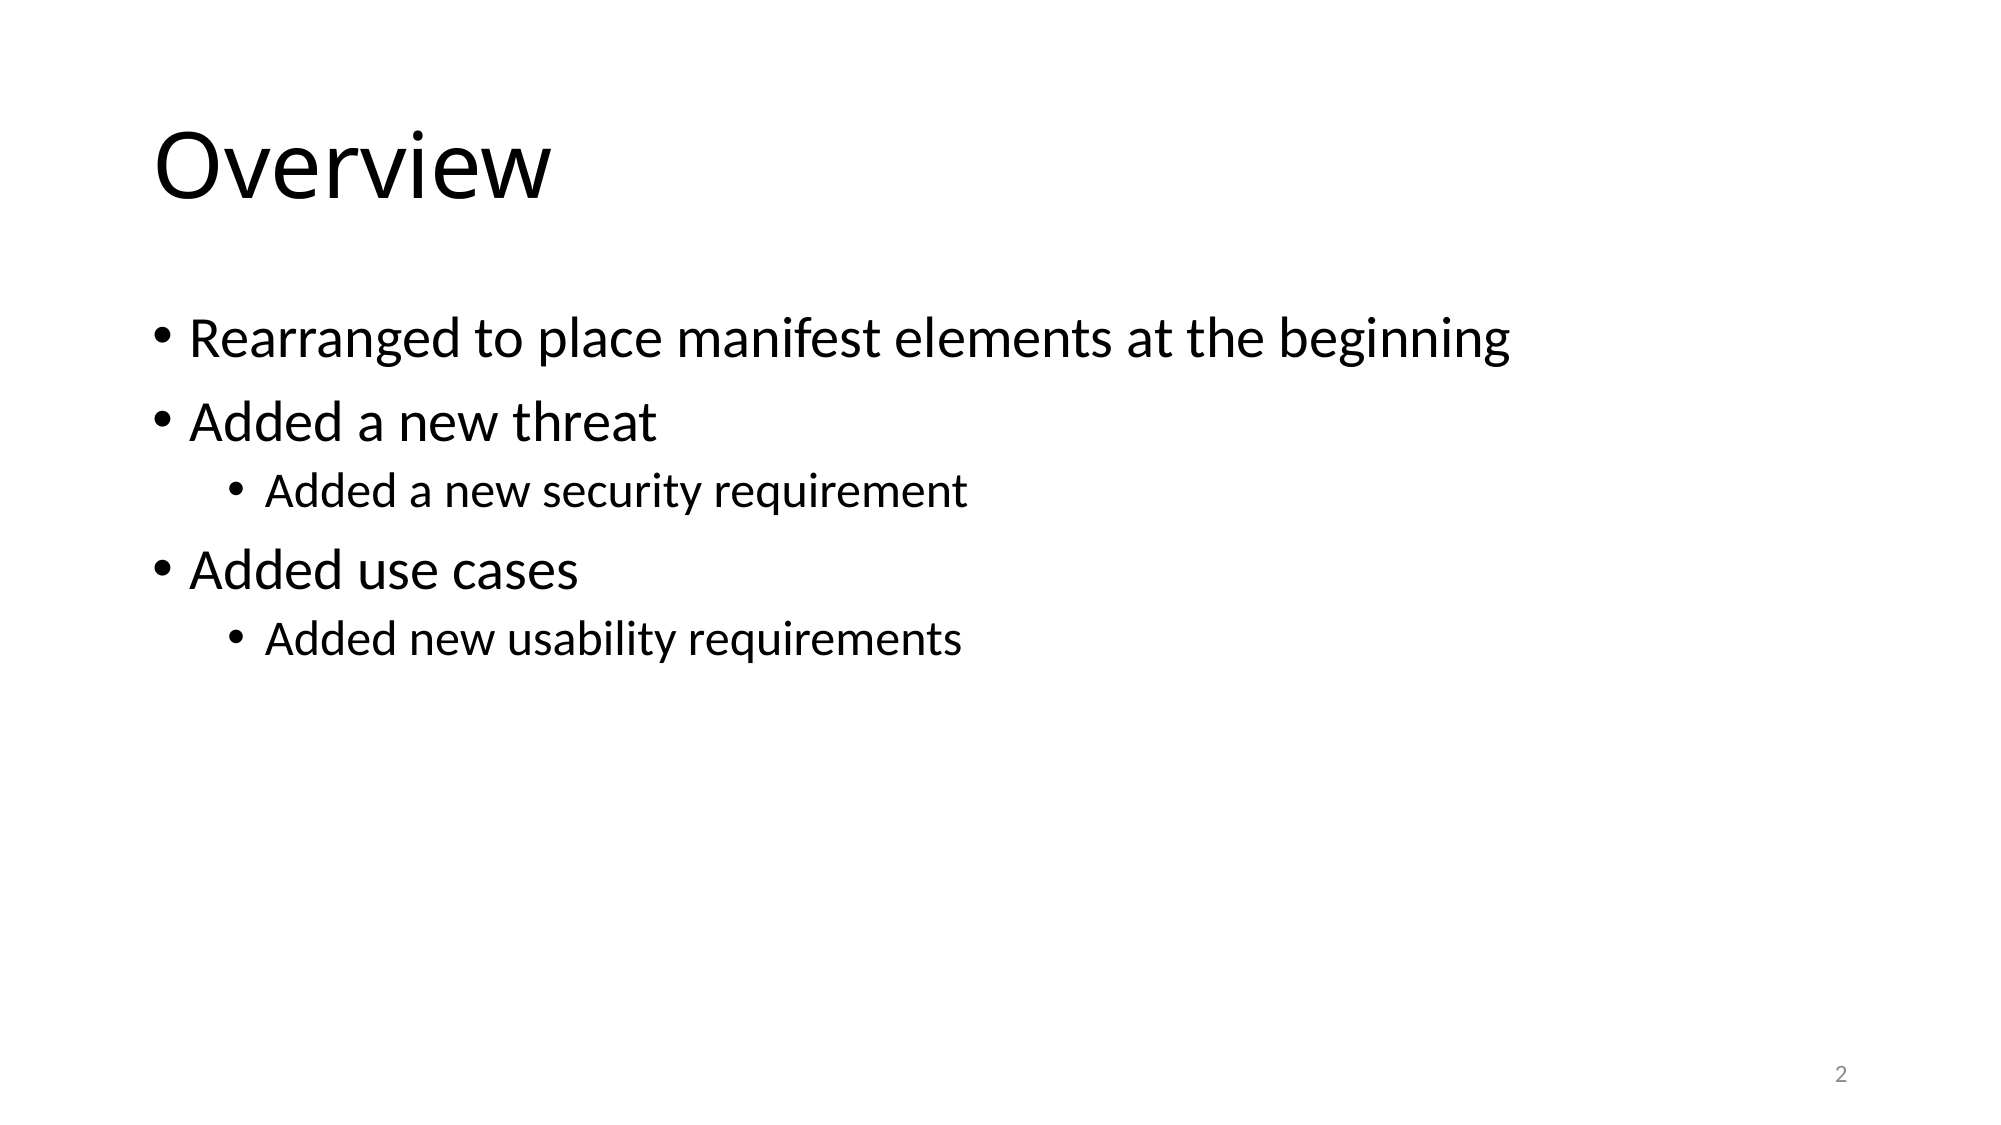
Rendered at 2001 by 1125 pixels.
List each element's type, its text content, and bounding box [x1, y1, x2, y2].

slide_number 1 [1412, 1042, 1863, 1103]
list Rearranged to place manifest elements at the beginning Added a new threat Added a new security requirement Added use cases Added new usability requirements [137, 299, 1863, 1014]
title Overview [137, 59, 1863, 278]
